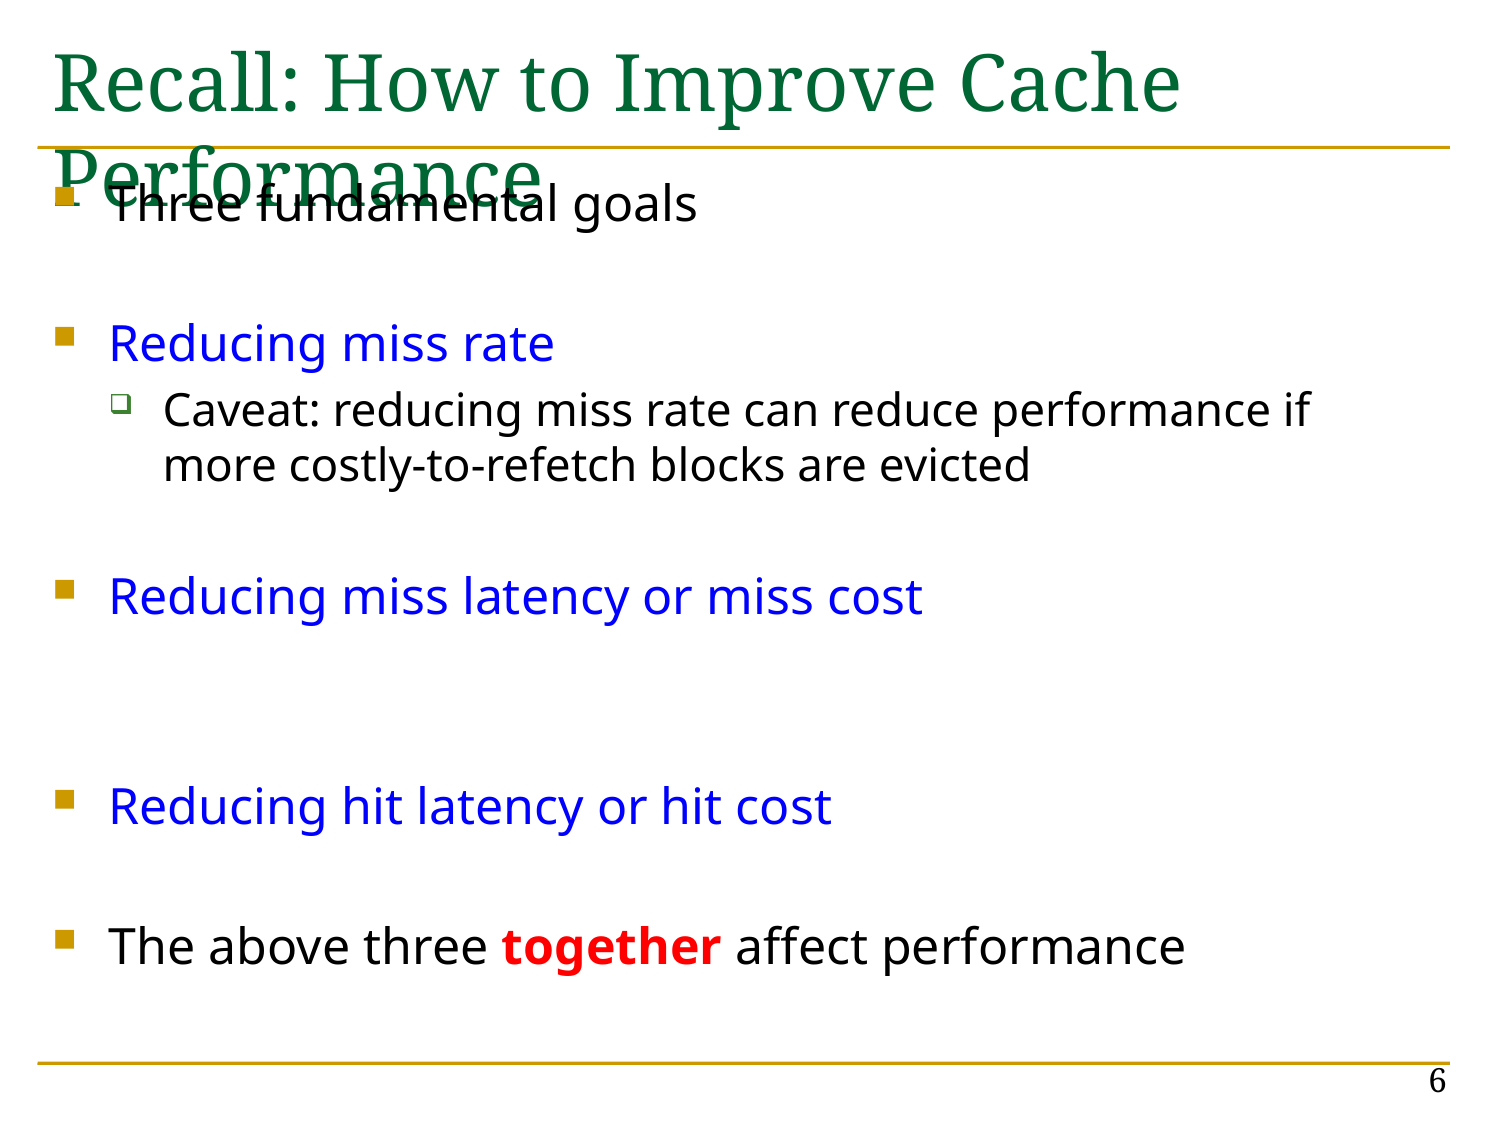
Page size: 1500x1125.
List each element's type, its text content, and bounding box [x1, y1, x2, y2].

slide_number 6 [1111, 1036, 1462, 1112]
title Recall: How to Improve Cache Performance [37, 24, 1450, 163]
list Three fundamental goals Reducing miss rate Caveat: reducing miss rate can reduce performance if more costly-to-refetch blocks are evicted Reducing miss latency or miss cost Reducing hit latency or hit cost The above three together affect performance [37, 163, 1450, 1016]
